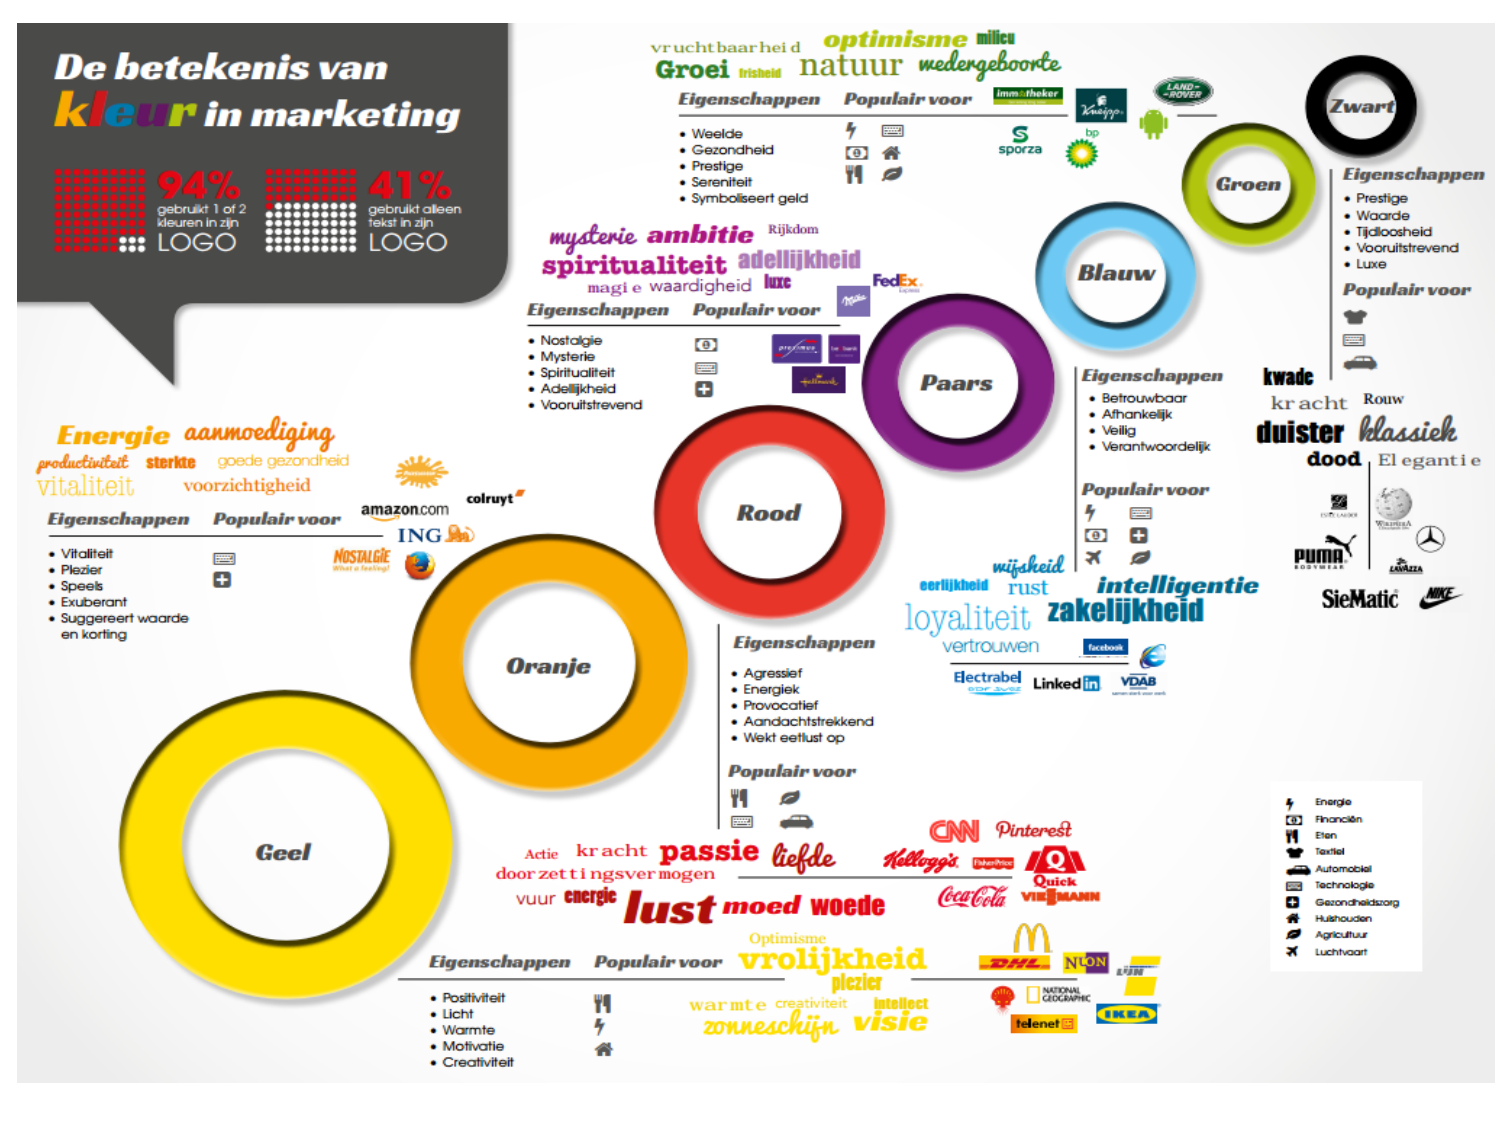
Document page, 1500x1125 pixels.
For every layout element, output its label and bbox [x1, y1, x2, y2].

list [17, 23, 1495, 1083]
